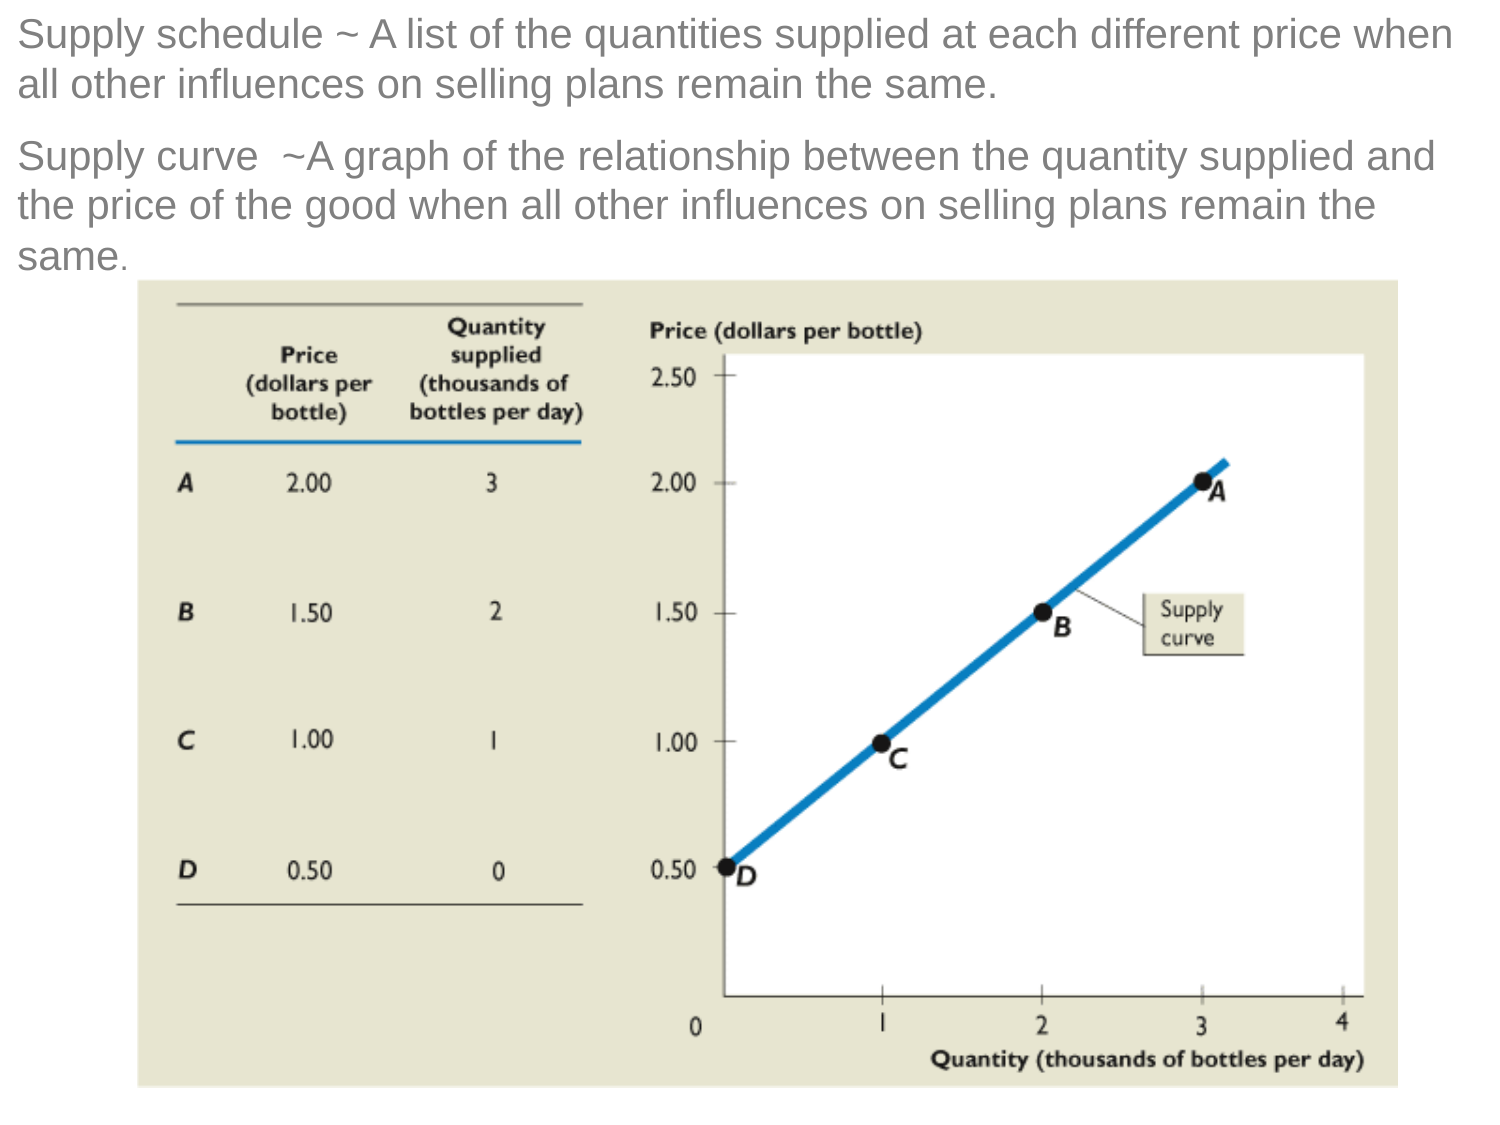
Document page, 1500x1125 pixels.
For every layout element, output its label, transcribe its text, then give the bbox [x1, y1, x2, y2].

text_box Supply schedule ~ A list of the quantities supplied at each different price when all other influences on selling plans remain the same. Supply curve ~A graph of the relationship between the quantity supplied and the price of the good when all other influences on selling plans remain the same. [0, 0, 1500, 343]
picture [137, 279, 1398, 1088]
